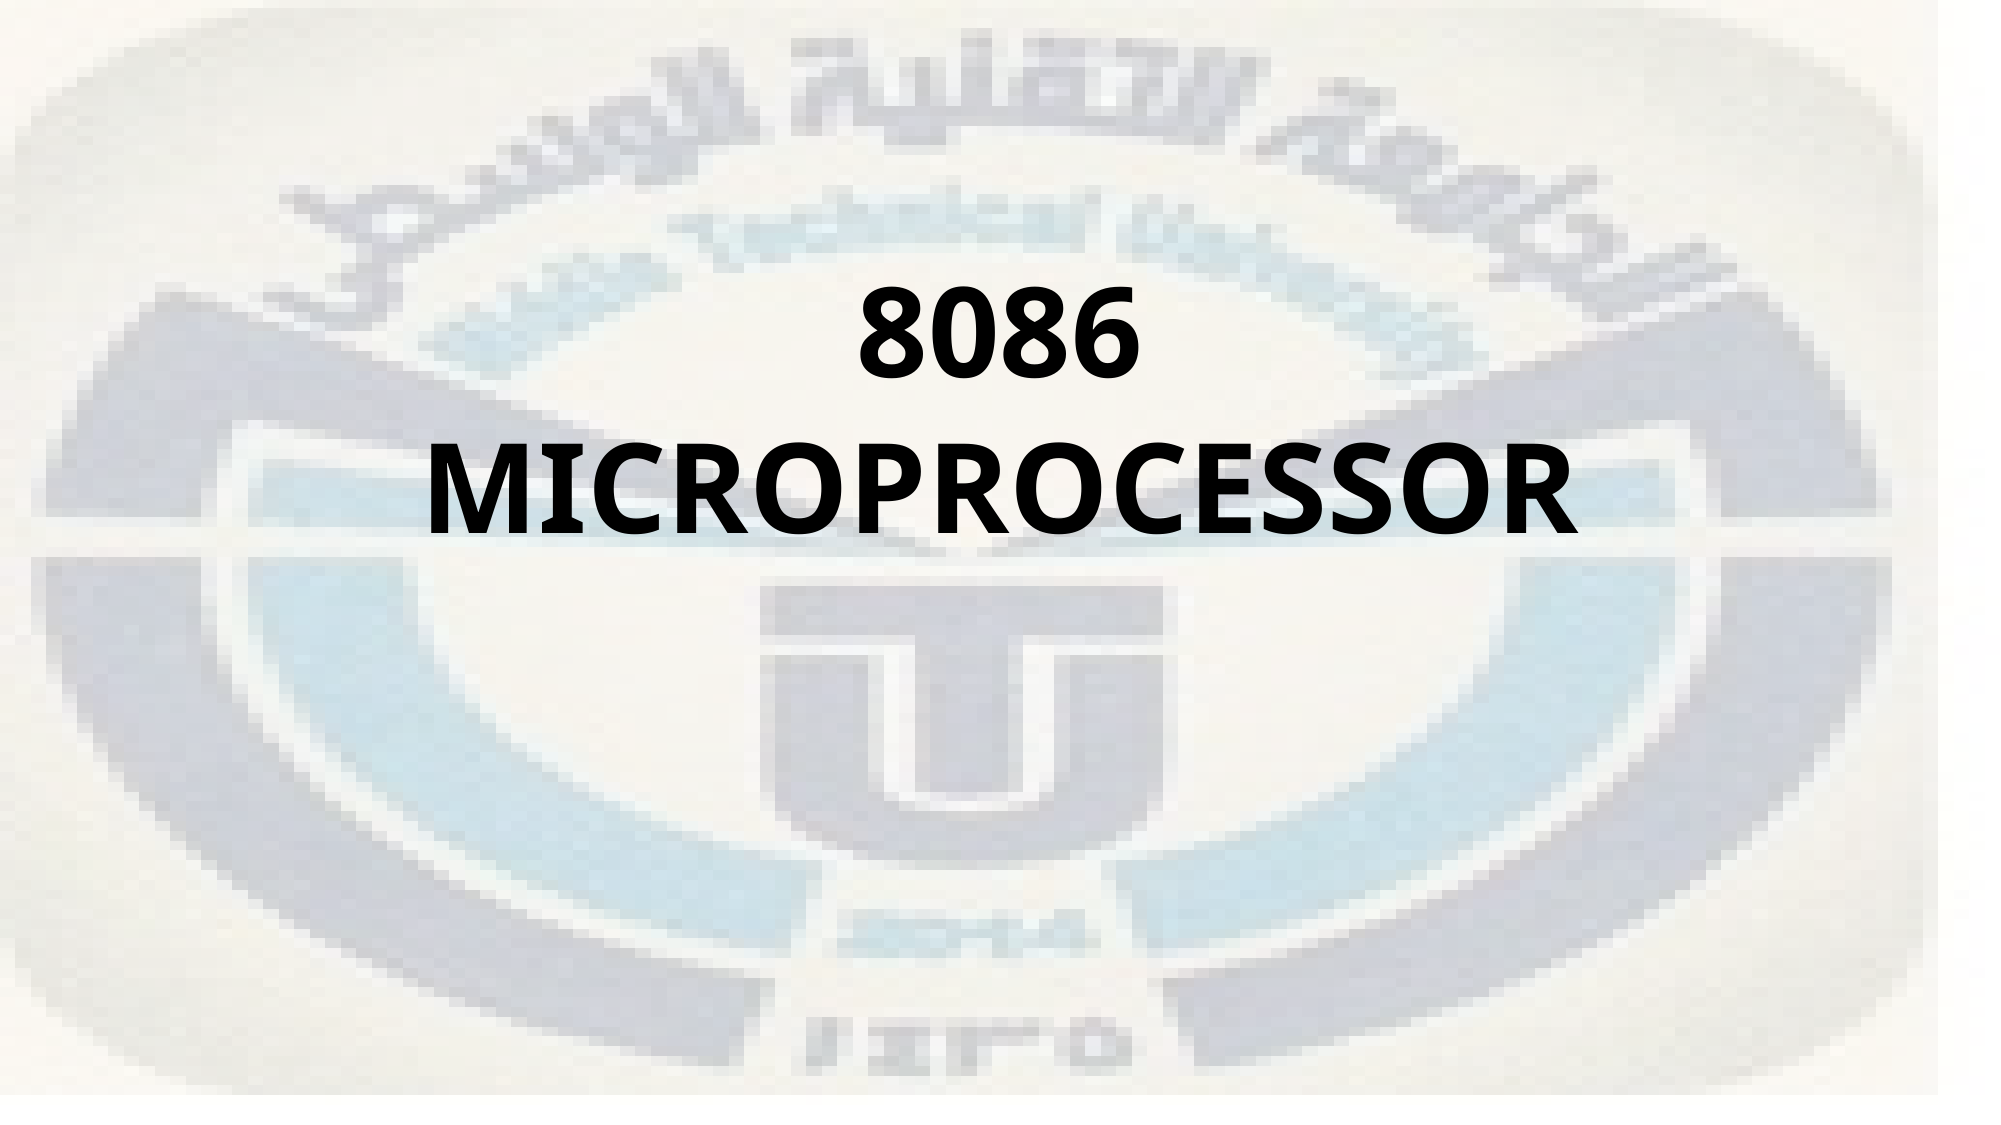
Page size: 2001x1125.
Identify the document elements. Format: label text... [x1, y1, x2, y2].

text_box Label Operator Operand[s] ;Comment INIT: mov ax, bx ; Copy contents of bx into ax Label - INIT: Operator - mov Operands - ax and bx Comment - alphanumeric string between ; and \n Not case sensitive Unlike other assemblers, destination operand is first mov is the mnemonic that the assembler translates into an opcode [0, 0, 2000, 1125]
list 8086 MICROPROCESSOR [99, 262, 1900, 663]
